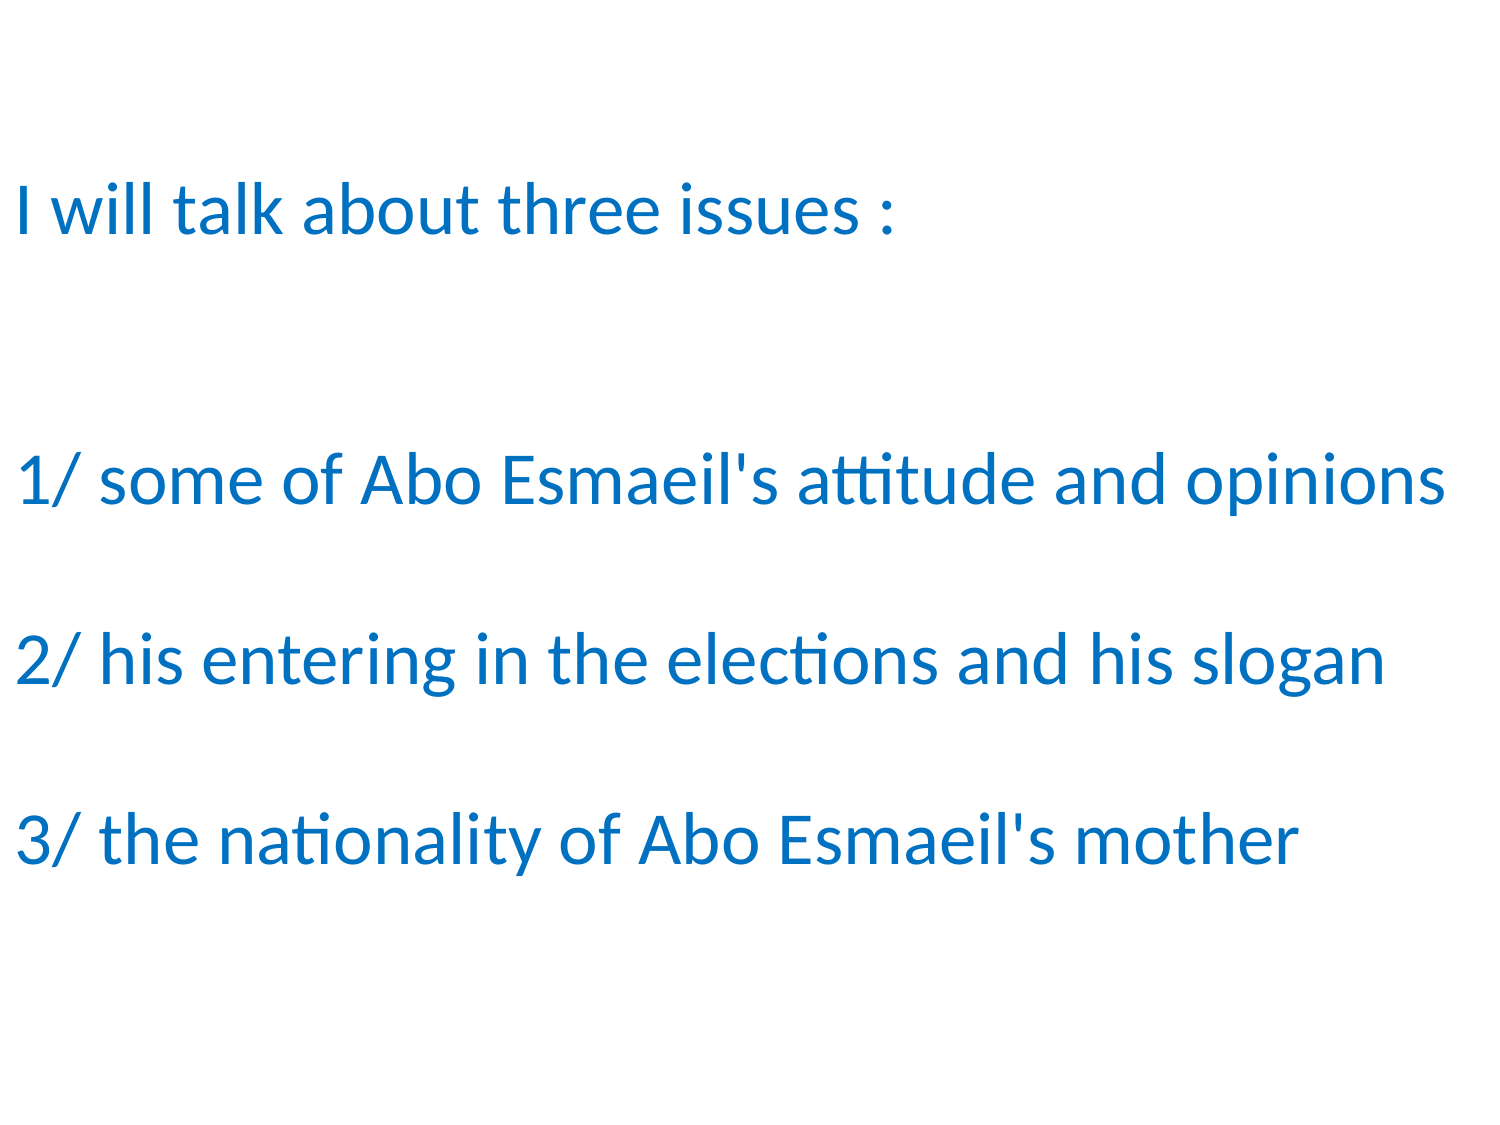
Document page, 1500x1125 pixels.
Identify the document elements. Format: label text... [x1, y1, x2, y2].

text_box I will talk about three issues : 1/ some of Abo Esmaeil's attitude and opinions 2/ his entering in the elections and his slogan 3/ the nationality of Abo Esmaeil's mother [0, 62, 1500, 978]
